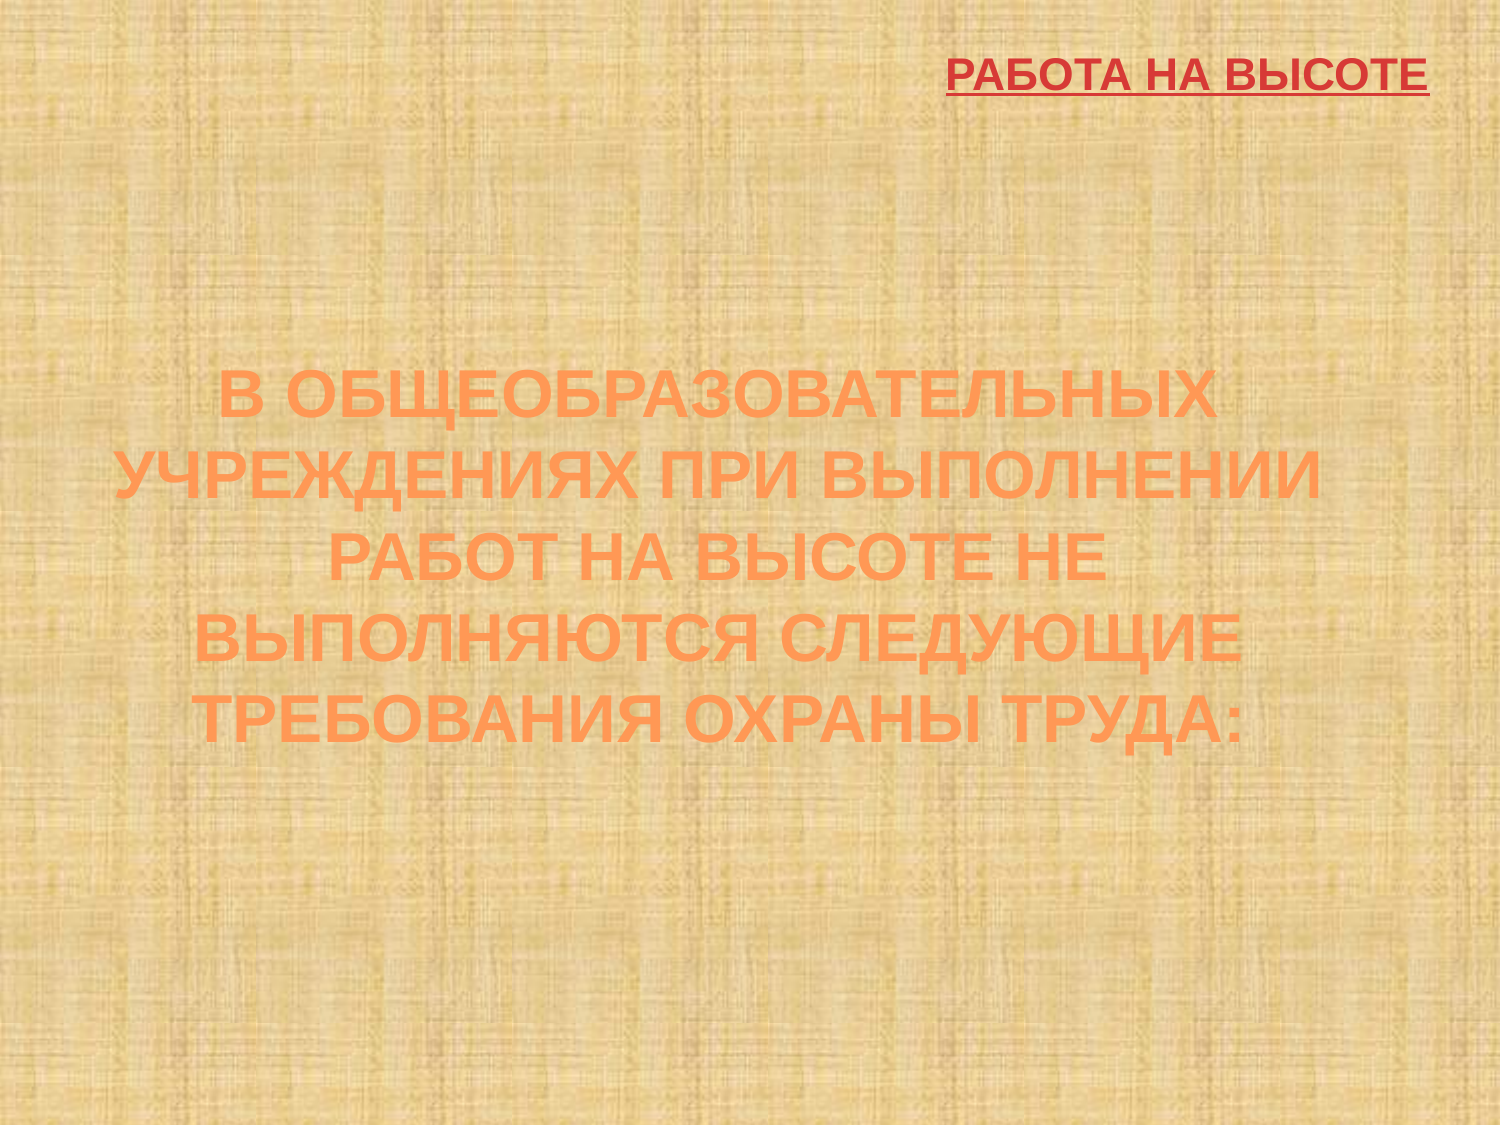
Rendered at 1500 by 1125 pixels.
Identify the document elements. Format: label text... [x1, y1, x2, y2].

title В ОБЩЕОБРАЗОВАТЕЛЬНЫХ УЧРЕЖДЕНИЯХ ПРИ ВЫПОЛНЕНИИ РАБОТ НА ВЫСОТЕ НЕ ВЫПОЛНЯЮТСЯ СЛЕДУЮЩИЕ ТРЕБОВАНИЯ ОХРАНЫ ТРУДА: [50, 337, 1388, 850]
picture [0, 0, 1500, 1125]
text_box РАБОТА НА ВЫСОТЕ [912, 37, 1463, 163]
